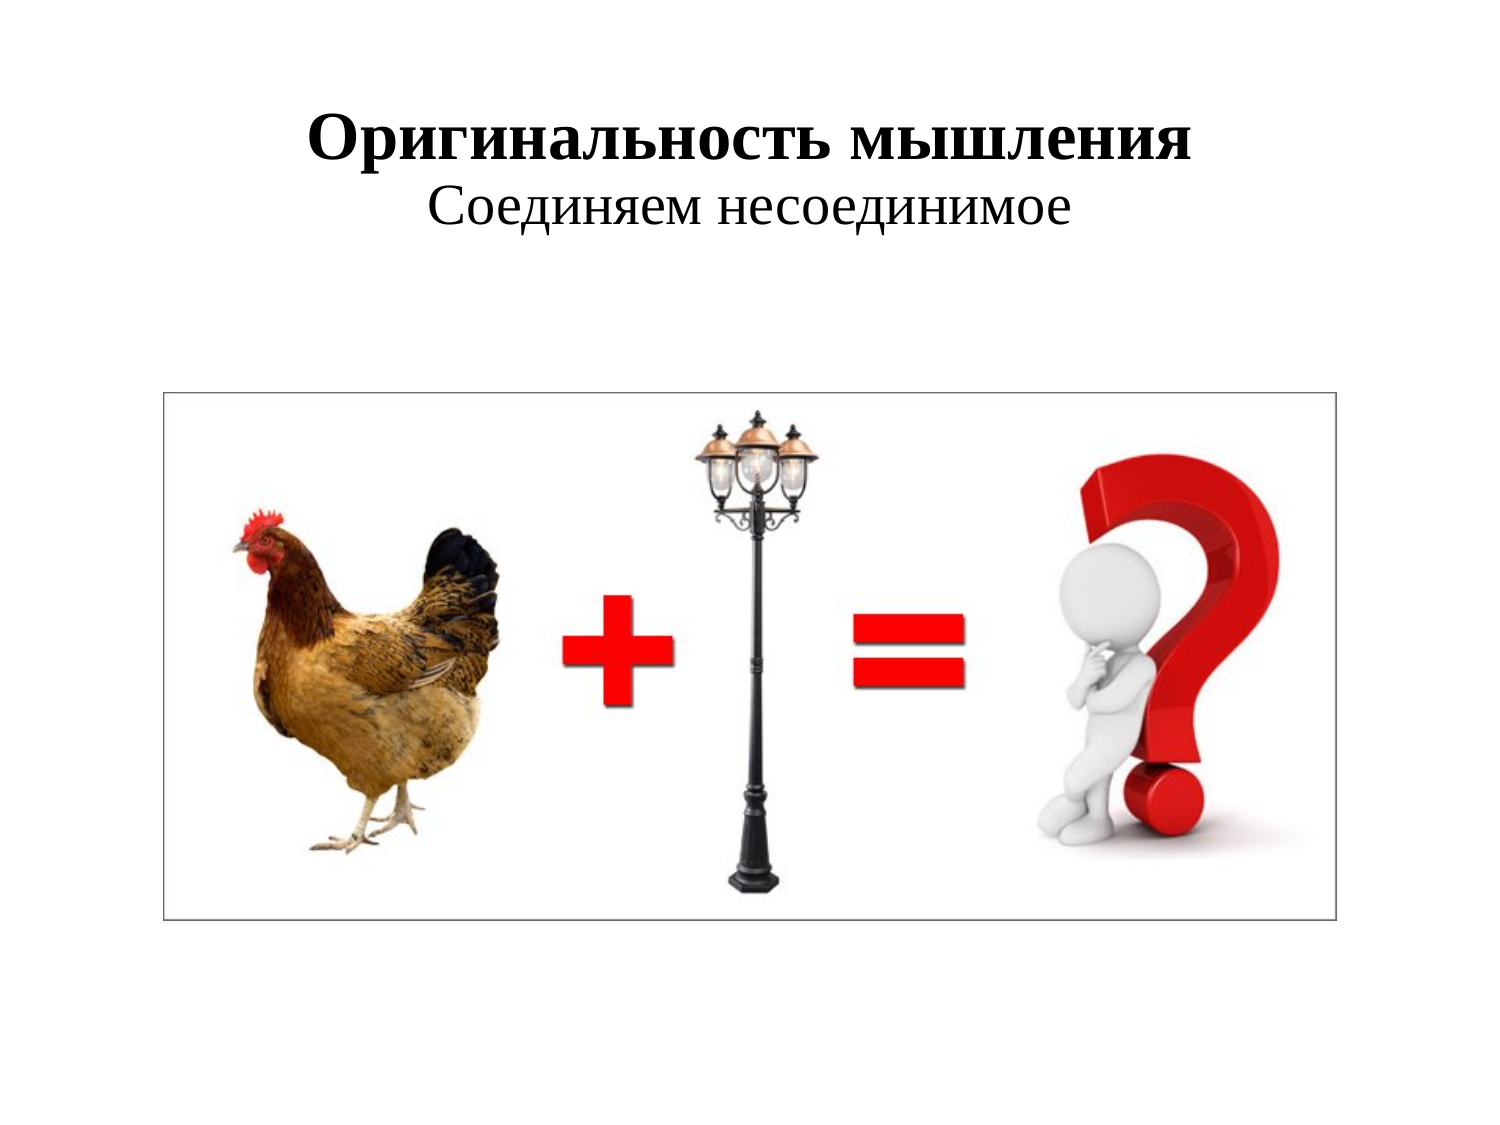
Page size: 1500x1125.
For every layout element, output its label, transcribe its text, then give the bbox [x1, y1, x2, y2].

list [163, 392, 1337, 921]
title Оригинальность мышления Соединяем несоединимое [103, 59, 1397, 278]
